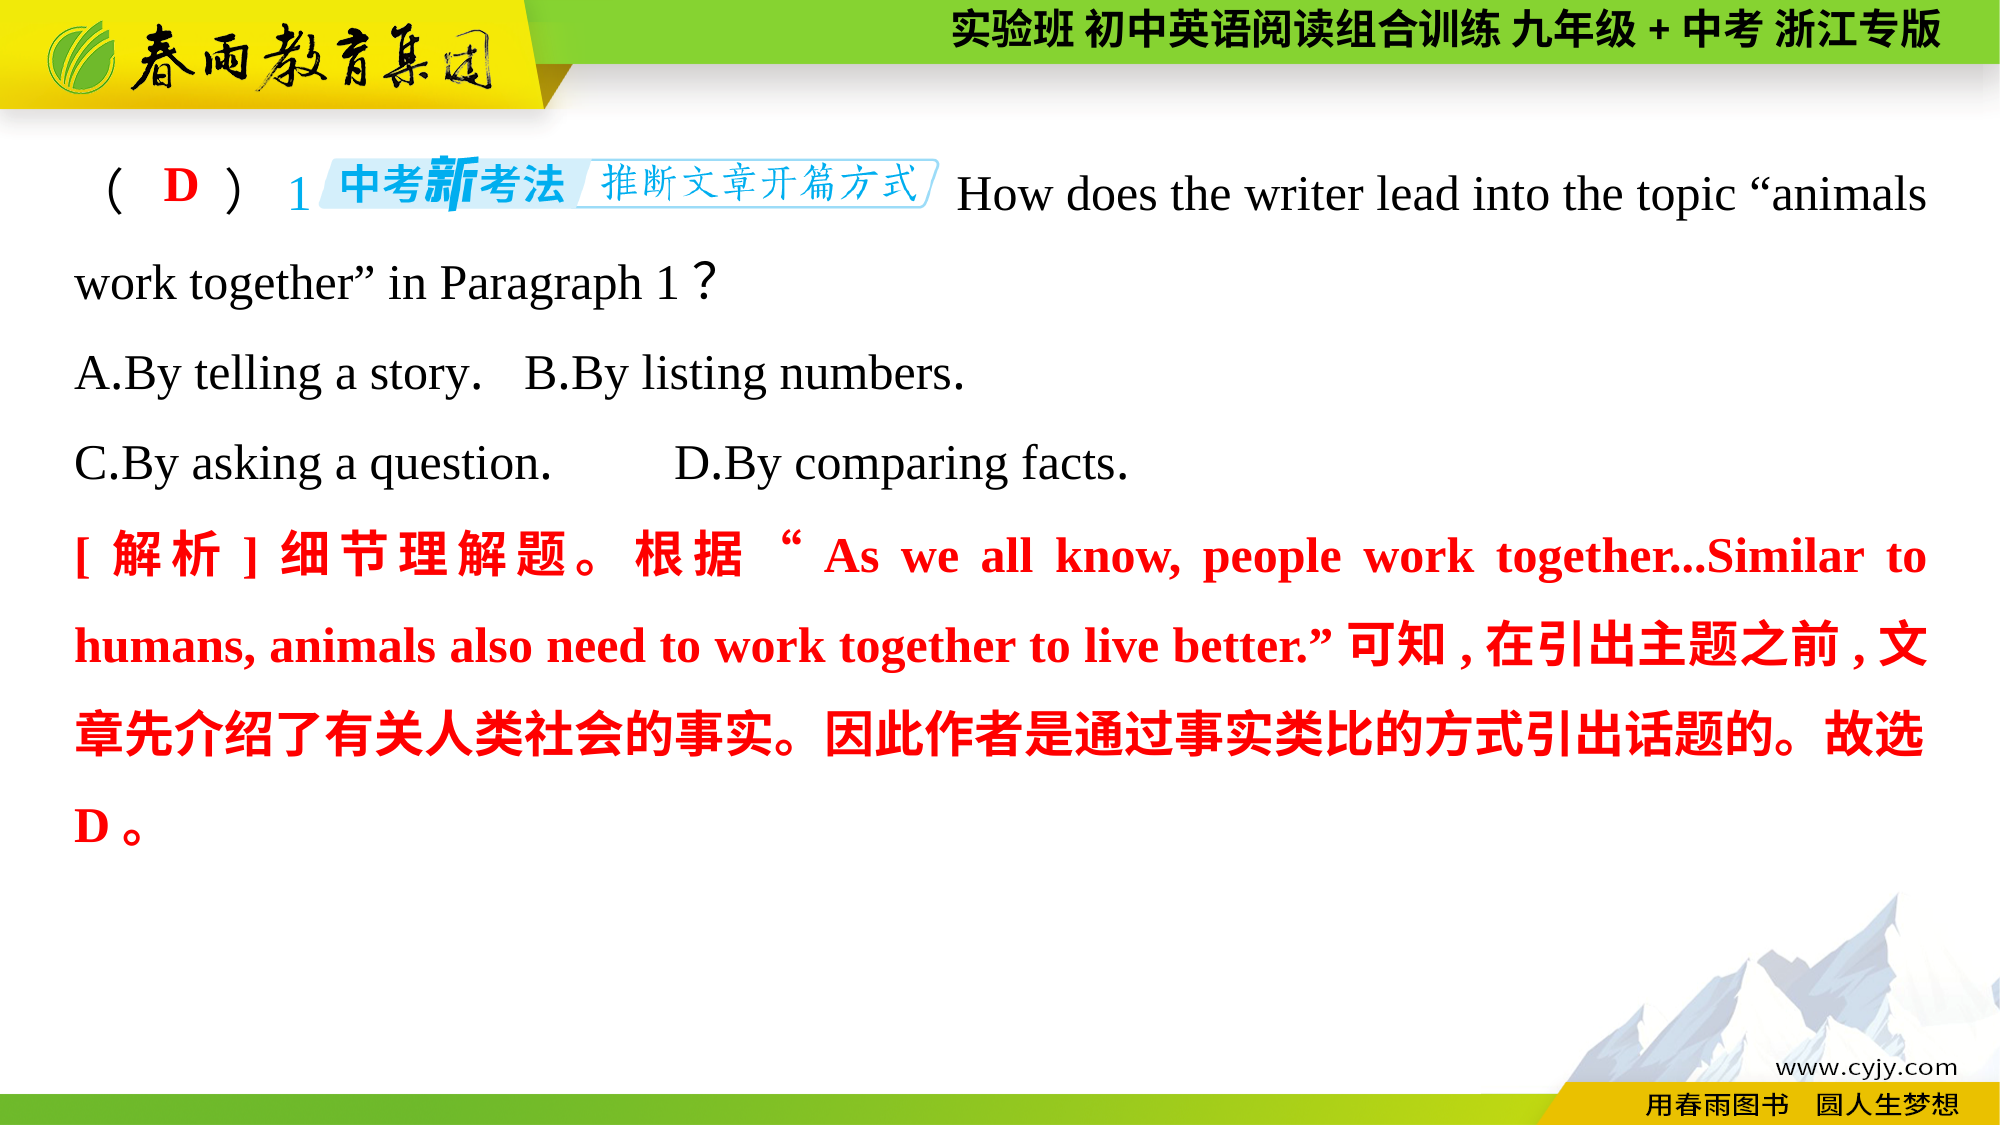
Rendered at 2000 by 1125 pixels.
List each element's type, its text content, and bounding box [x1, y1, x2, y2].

text_box D [148, 144, 215, 220]
list （ ）1. How does the writer lead into the topic “animals work together” in Paragraph 1？ A.By telling a story. B.By listing numbers. C.By asking a question. D.By comparing facts. [59, 122, 1944, 485]
picture [0, 0, 2000, 1125]
text_box [解析]细节理解题。根据“As we all know, people work together...Similar to humans, animals also need to work together to live better.”可知,在引出主题之前,文章先介绍了有关人类社会的事实。因此作者是通过事实类比的方式引出话题的。故选D。 [59, 485, 1944, 861]
